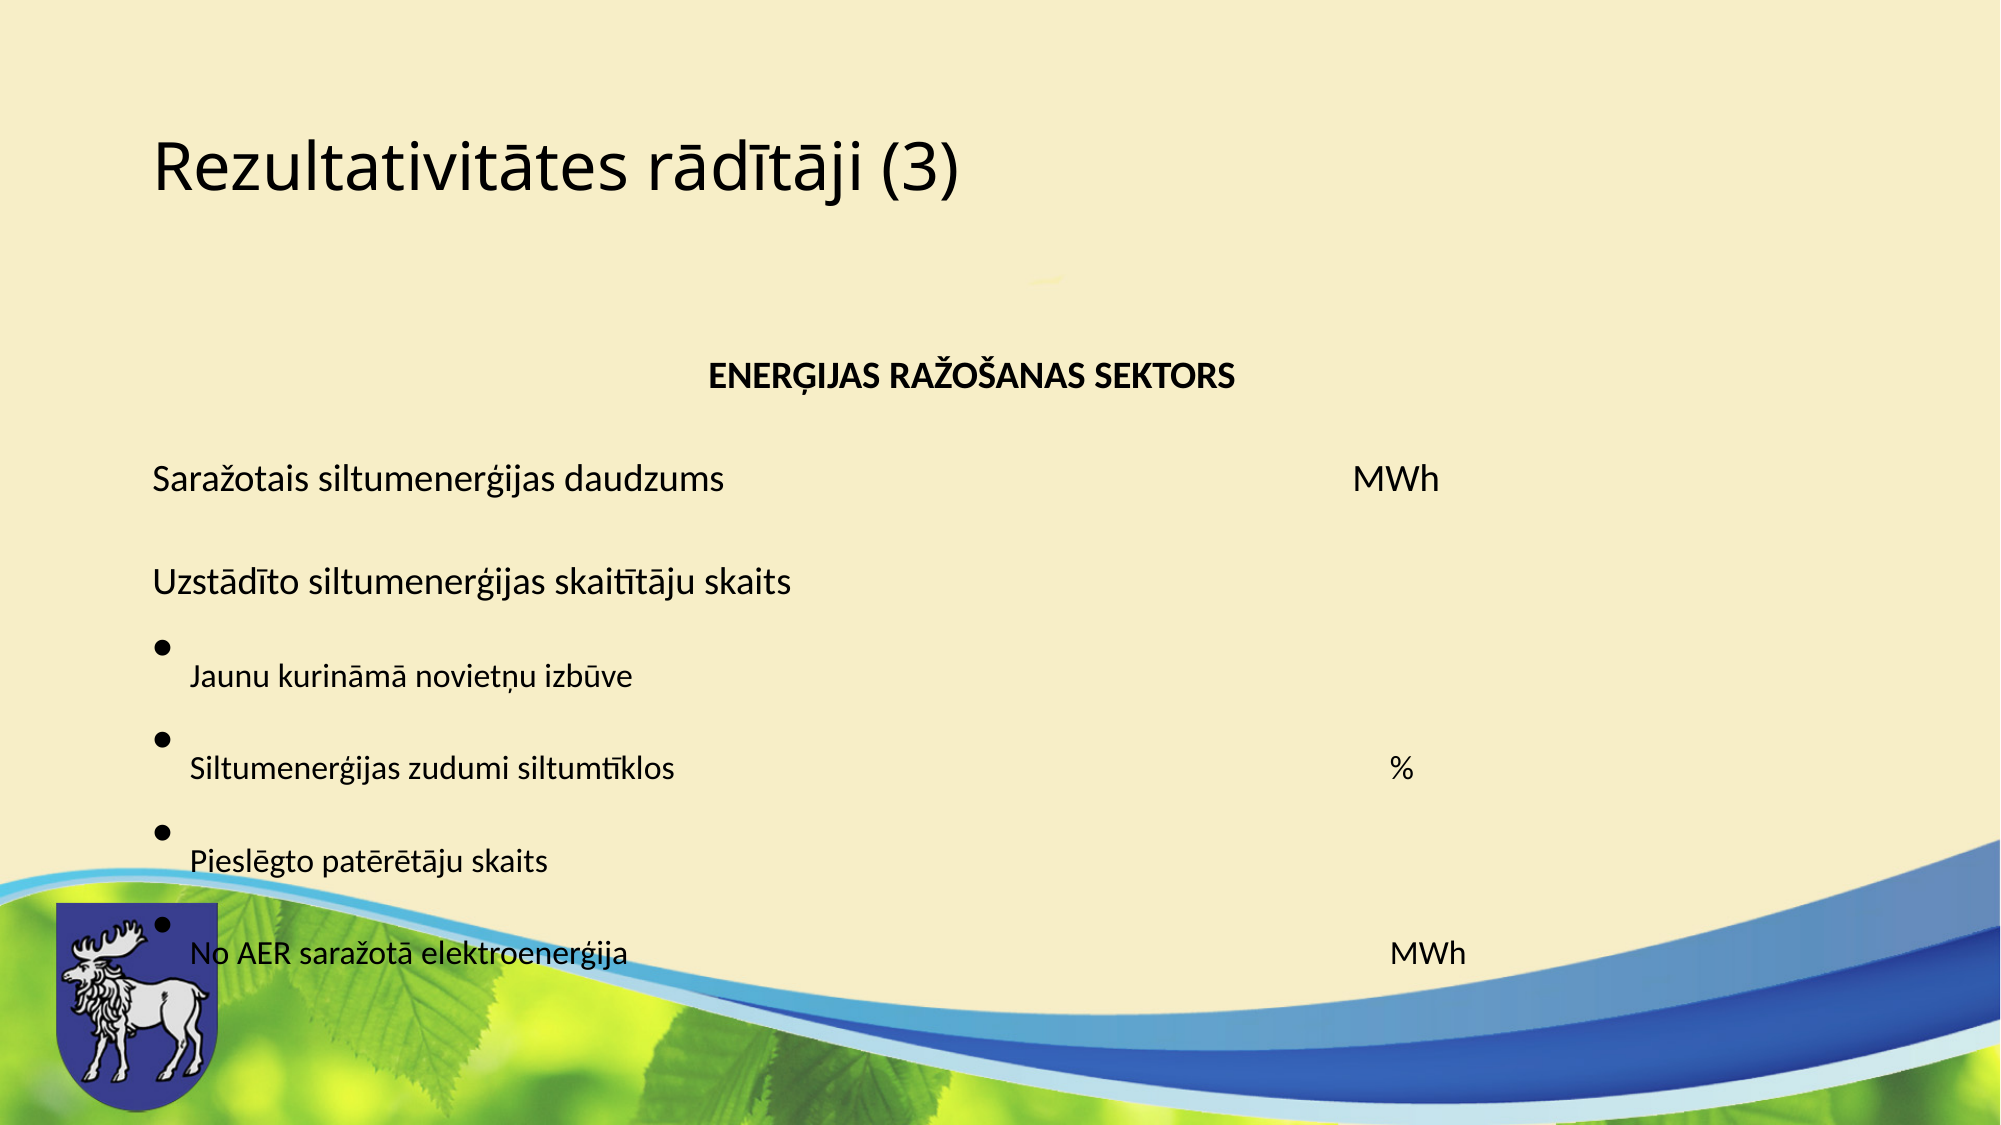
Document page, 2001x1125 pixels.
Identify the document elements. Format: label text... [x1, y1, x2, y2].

title Rezultativitātes rādītāji (3) [137, 59, 1863, 278]
picture [0, 0, 2001, 1125]
list ENERĢIJAS RAŽOŠANAS SEKTORS Saražotais siltumenerģijas daudzums MWh Uzstādīto siltumenerģijas skaitītāju skaits Jaunu kurināmā novietņu izbūve Siltumenerģijas zudumi siltumtīklos % Pieslēgto patērētāju skaits No AER saražotā elektroenerģija MWh [137, 299, 1880, 1014]
